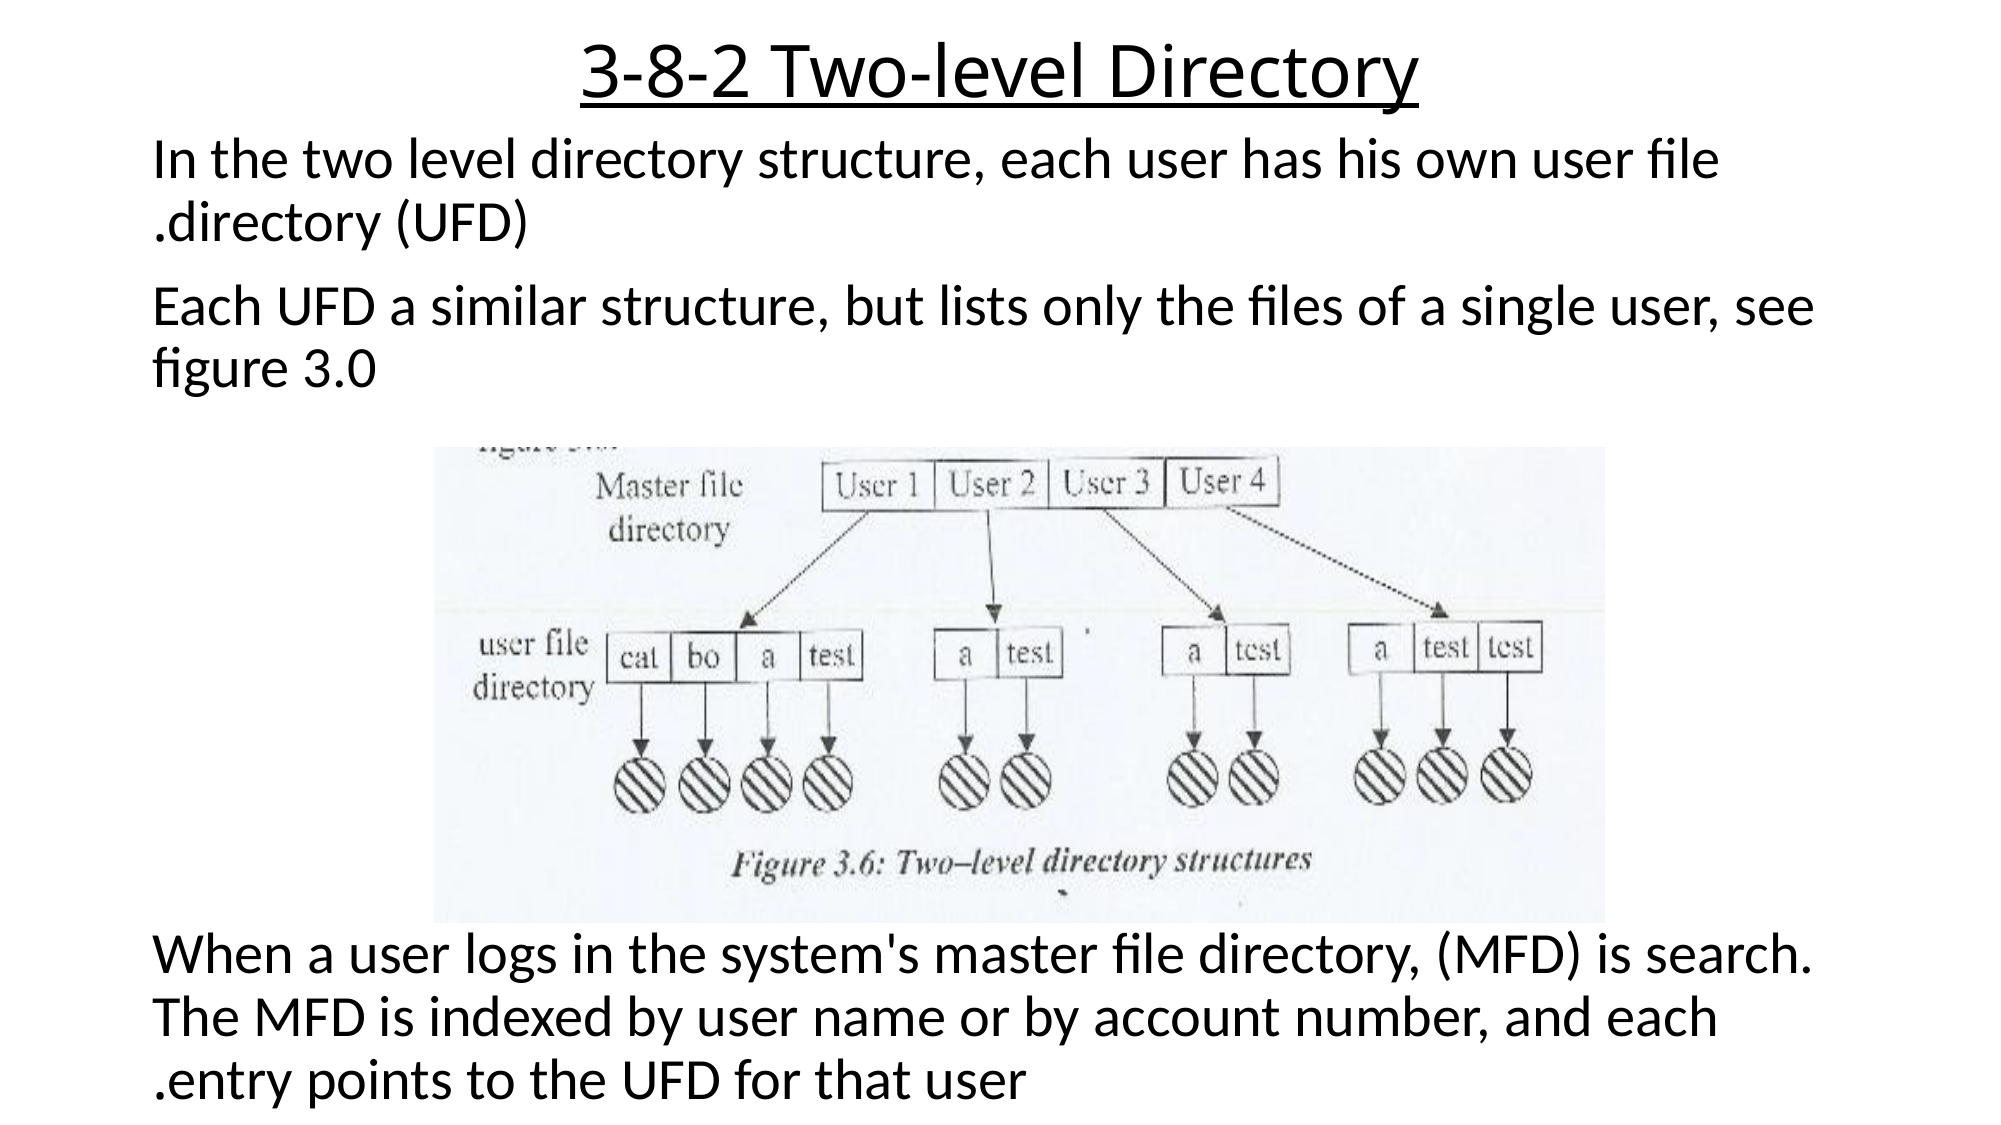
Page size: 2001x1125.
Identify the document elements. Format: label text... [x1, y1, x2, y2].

list In the two level directory structure, each user has his own user file directory (UFD). Each UFD a similar structure, but lists only the files of a single user, see figure 3.0 When a user logs in the system's master file directory, (MFD) is search. The MFD is indexed by user name or by account number, and each entry points to the UFD for that user. [137, 120, 1863, 1125]
title 3-8-2 Two-level Directory [137, 76, 1863, 120]
text_box [0, 0, 2000, 75]
picture [434, 447, 1606, 923]
